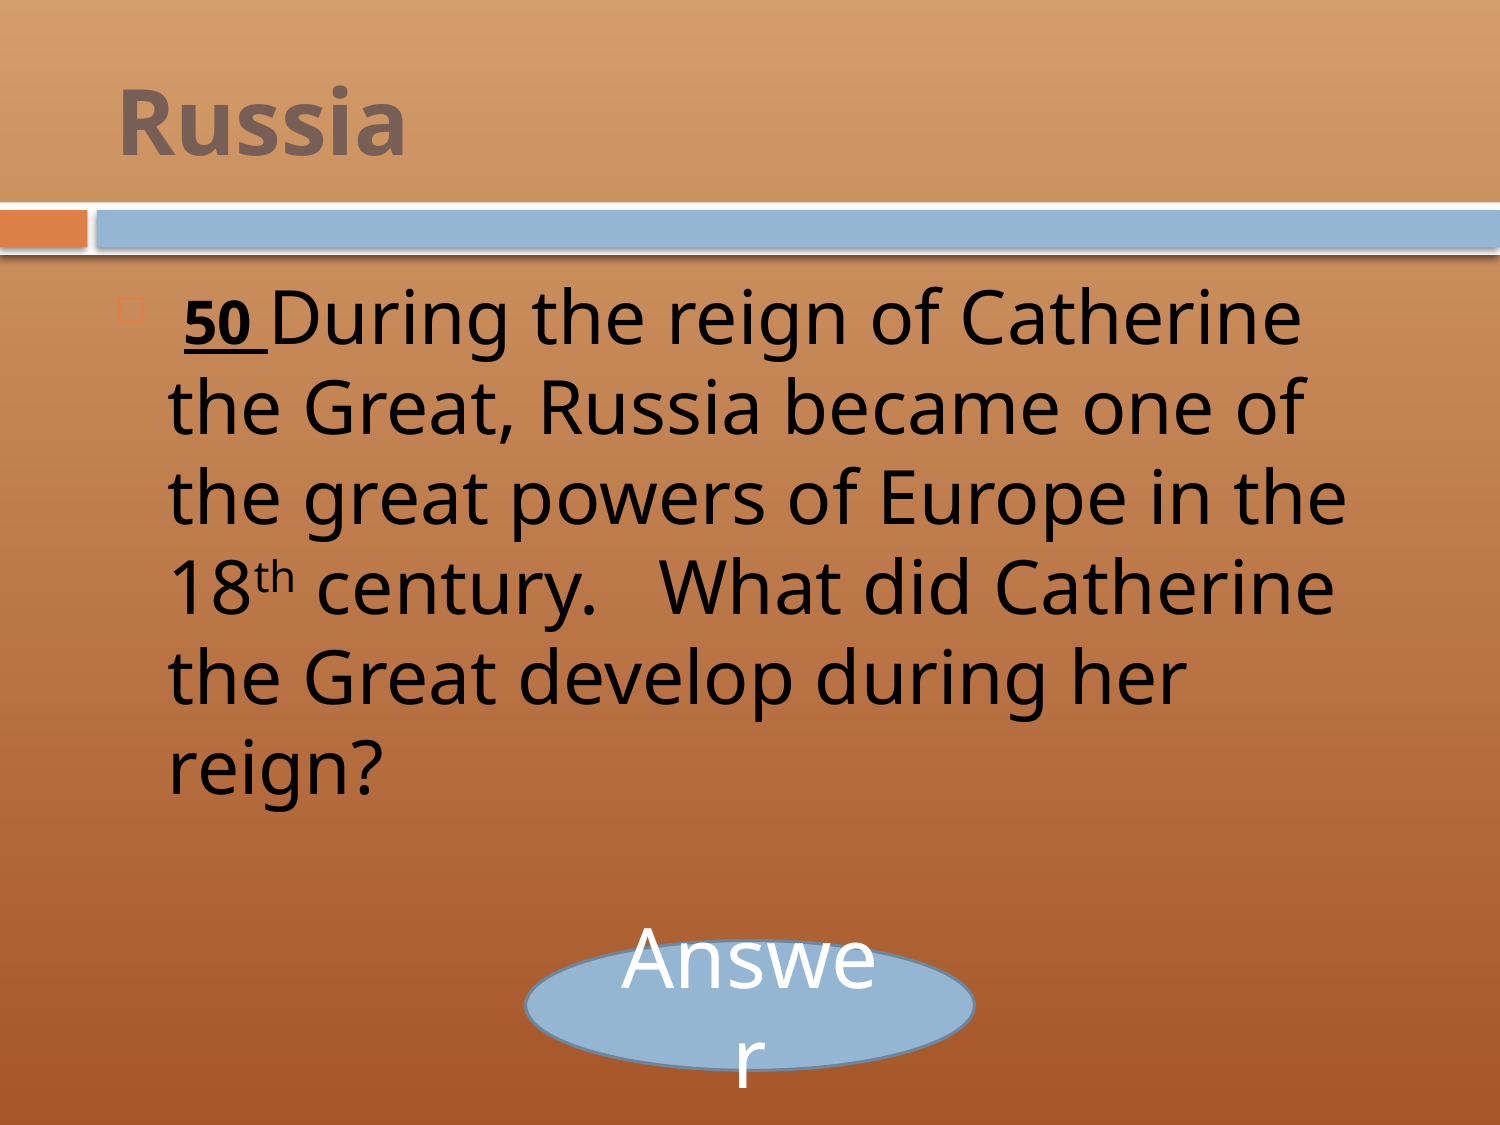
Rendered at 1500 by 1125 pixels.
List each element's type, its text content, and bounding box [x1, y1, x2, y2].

text_box Answer [524, 938, 977, 1072]
title Russia [100, 37, 1438, 200]
list 50 During the reign of Catherine the Great, Russia became one of the great powers of Europe in the 18th century. What did Catherine the Great develop during her reign? [100, 262, 1438, 1000]
